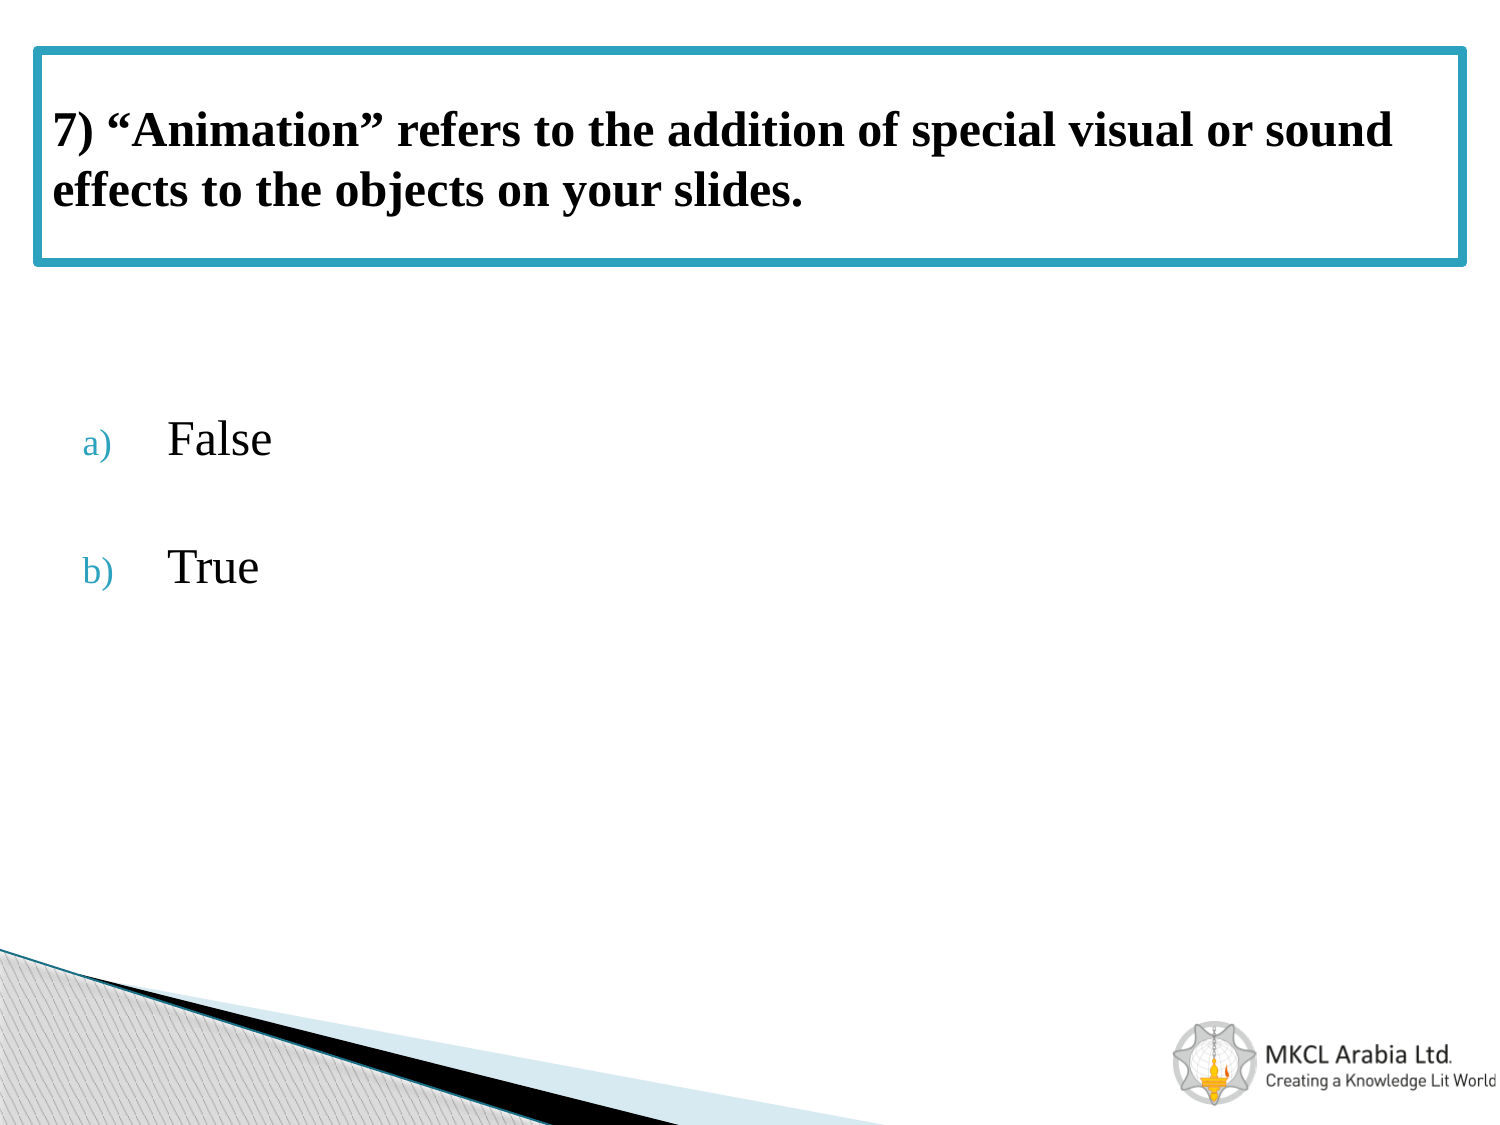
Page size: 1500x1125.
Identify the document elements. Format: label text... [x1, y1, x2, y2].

picture [1172, 1021, 1496, 1106]
list False True [50, 337, 1400, 943]
title 7) “Animation” refers to the addition of special visual or sound effects to the objects on your slides. [33, 46, 1467, 267]
